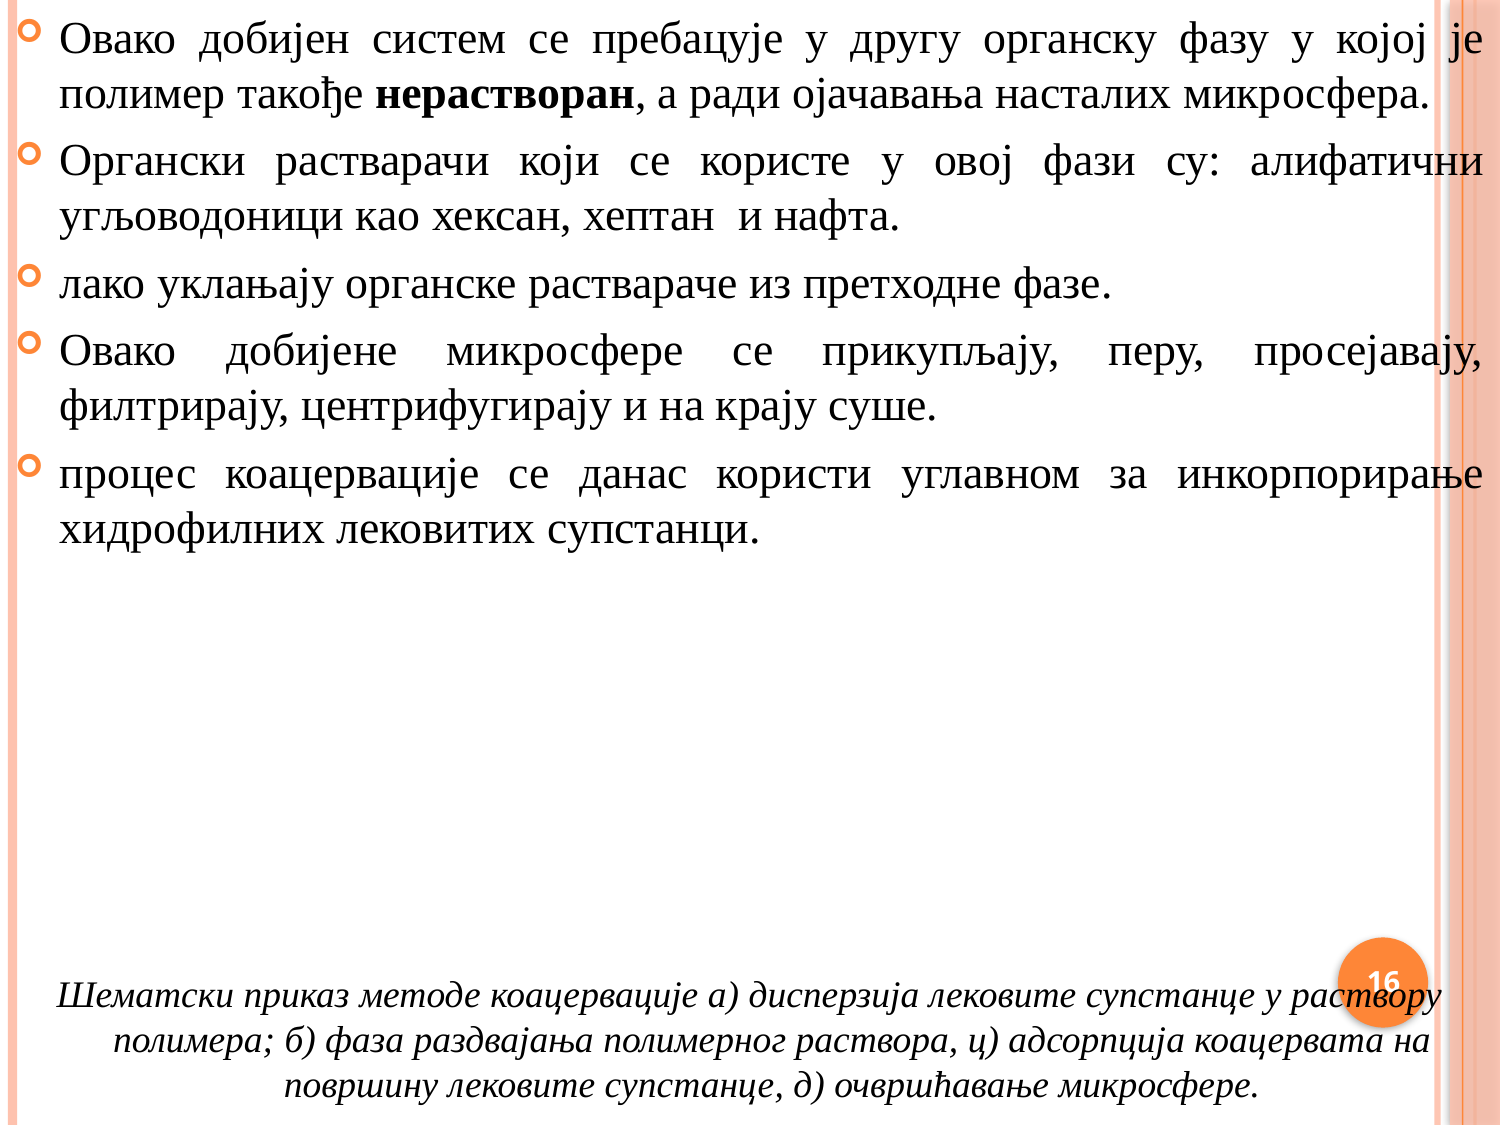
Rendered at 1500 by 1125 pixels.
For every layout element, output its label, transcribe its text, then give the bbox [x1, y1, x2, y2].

list Овако добијен систем се пребацује у другу органску фазу у којој је полимер такође нерастворан, а ради ојачавања насталих микросфера. Органски растварачи који се користе у овој фази су: алифатични угљоводоници као хексан, хептан и нафта. лако уклањају органске раствараче из претходне фазе. Овако добијене микросфере се прикупљају, перу, просејавају, филтрирају, центрифугирају и на крају суше. процес коацервације се данас користи углавном за инкорпорирање хидрофилних лековитих супстанци. Шематски приказ методе коацервације а) дисперзија лековите супстанце у раствору полимера; б) фаза раздвајања полимерног раствора, ц) адсорпција коацервата на површину лековите супстанце, д) очвршћавање микросфере. [0, 0, 1500, 1125]
